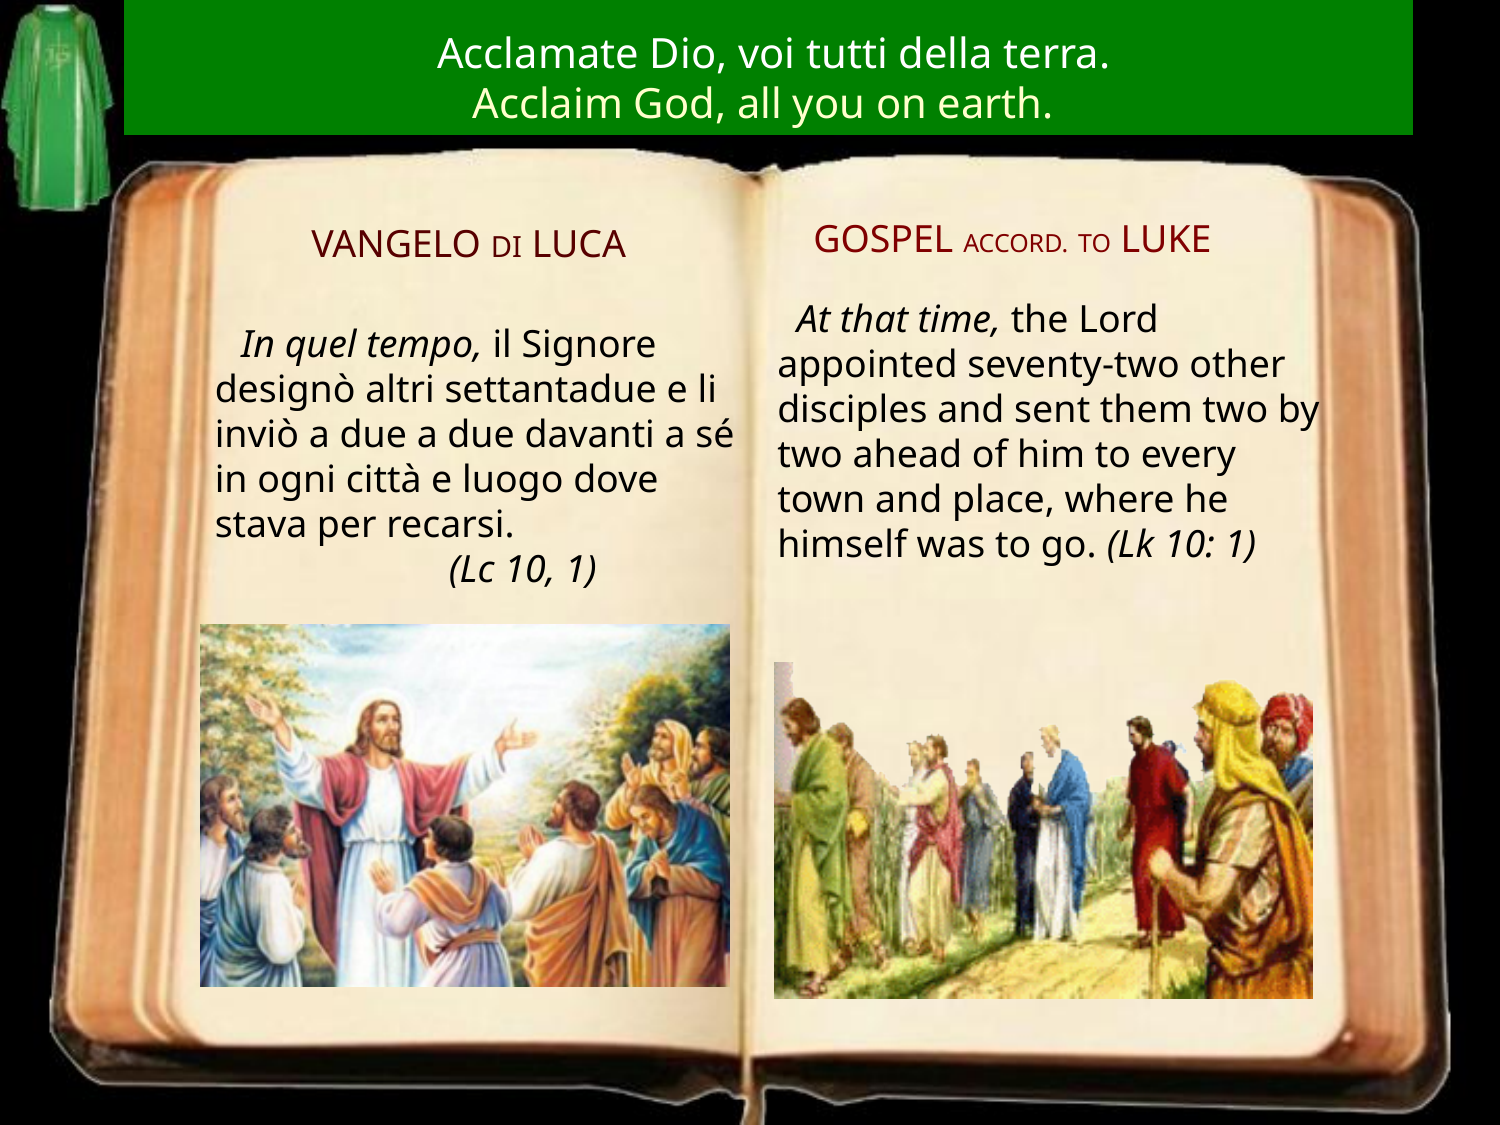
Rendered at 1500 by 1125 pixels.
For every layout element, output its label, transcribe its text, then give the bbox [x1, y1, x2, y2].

text_box Acclamate Dio, voi tutti della terra. Acclaim God, all you on earth. [124, 0, 1413, 135]
text_box In quel tempo, il Signore designò altri settantadue e li inviò a due a due davanti a sé in ogni città e luogo dove stava per recarsi. (Lc 10, 1) [200, 312, 763, 598]
picture [0, 0, 1500, 1125]
text_box VANGELO DI LUCA [199, 212, 738, 273]
title GOSPEL ACCORD. TO LUKE [738, 212, 1338, 263]
text_box At that time, the Lord appointed seventy-two other disciples and sent them two by two ahead of him to every town and place, where he himself was to go. (Lk 10: 1) [762, 287, 1338, 573]
